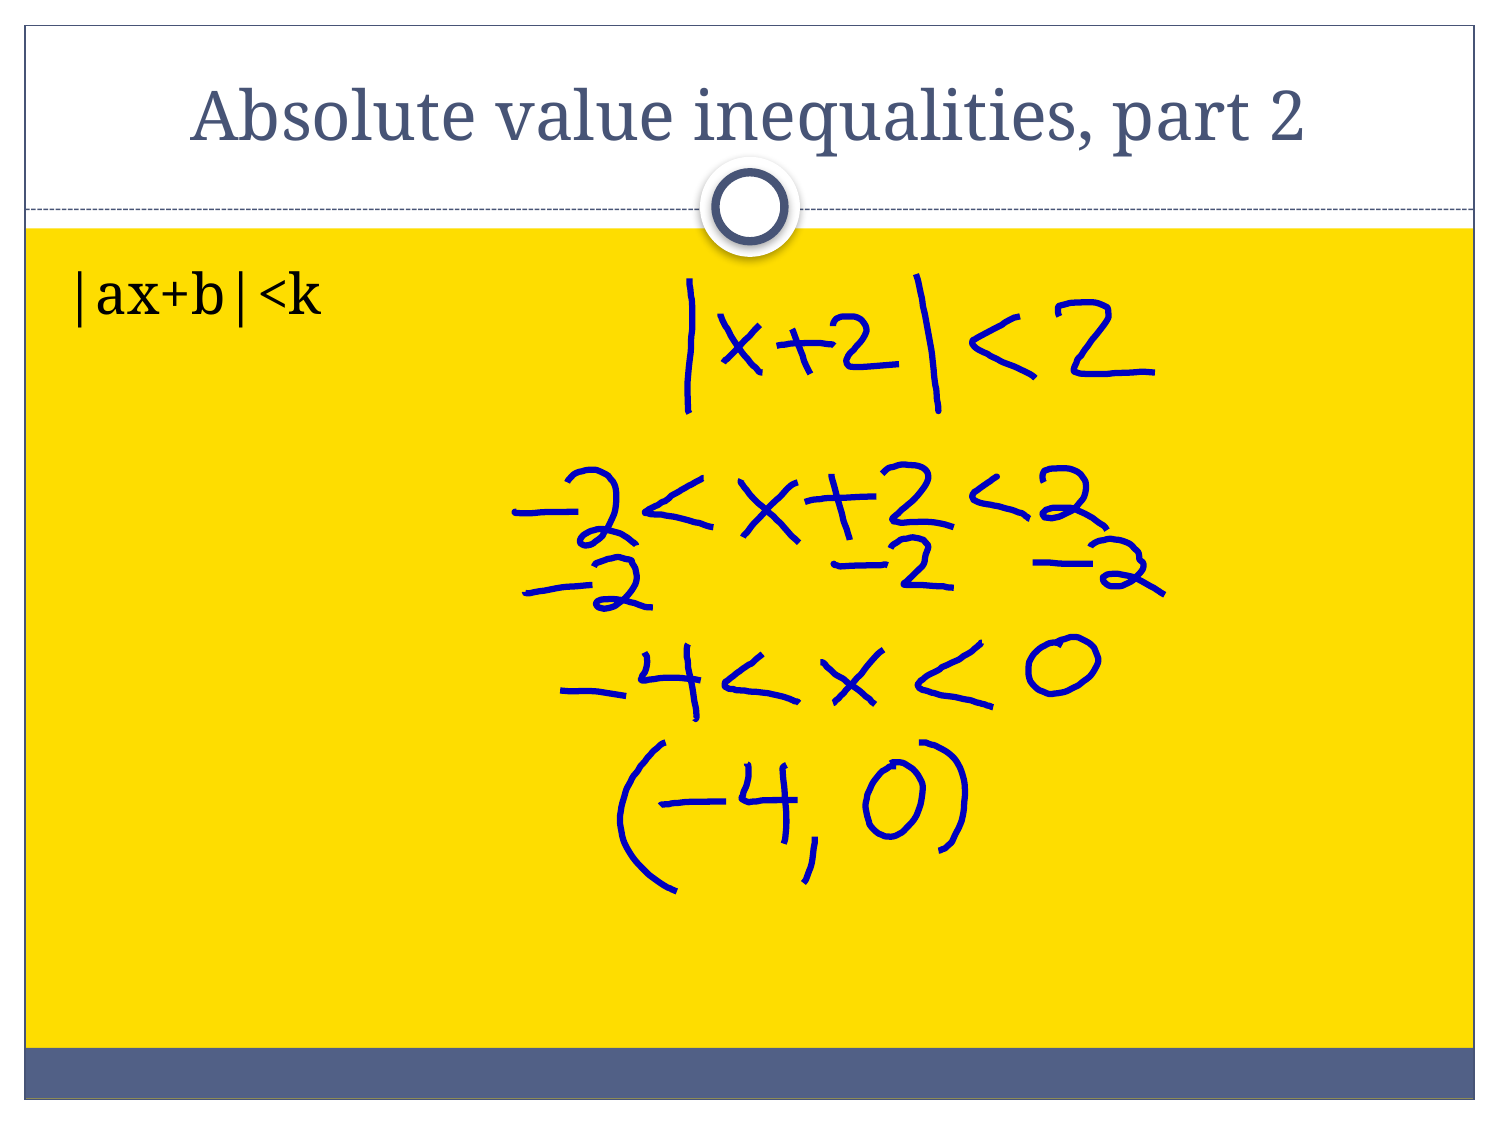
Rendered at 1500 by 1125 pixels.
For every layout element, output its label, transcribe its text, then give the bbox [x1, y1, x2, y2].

text_box [799, 342, 835, 347]
text_box [804, 497, 836, 503]
text_box [1057, 301, 1156, 375]
text_box [781, 764, 788, 844]
text_box [566, 468, 637, 547]
text_box [791, 328, 812, 375]
text_box [640, 652, 689, 682]
text_box [820, 661, 850, 685]
text_box [619, 741, 678, 893]
text_box [839, 495, 877, 500]
text_box [685, 643, 698, 720]
text_box [832, 563, 889, 568]
text_box [719, 313, 741, 347]
text_box [918, 741, 966, 852]
text_box [915, 273, 940, 412]
text_box [776, 342, 797, 347]
text_box [889, 536, 954, 589]
text_box [1027, 636, 1100, 695]
text_box [916, 641, 994, 708]
text_box [739, 479, 767, 510]
text_box [524, 584, 593, 595]
text_box [723, 653, 800, 704]
text_box [786, 791, 798, 801]
text_box [971, 475, 1031, 520]
text_box [722, 324, 761, 364]
text_box [830, 473, 851, 541]
text_box [971, 315, 1036, 379]
text_box [832, 315, 900, 368]
text_box [864, 761, 924, 838]
text_box [1089, 538, 1166, 596]
text_box [644, 477, 714, 529]
text_box [832, 649, 884, 704]
list |ax+b|<k [49, 250, 1445, 1001]
title Absolute value inequalities, part 2 [49, 37, 1450, 162]
text_box [1032, 561, 1093, 565]
text_box [738, 345, 763, 374]
text_box [692, 676, 701, 682]
text_box [852, 685, 876, 706]
text_box [740, 763, 784, 803]
text_box [593, 556, 653, 610]
text_box [768, 511, 800, 544]
text_box [659, 800, 727, 807]
text_box [1041, 467, 1108, 531]
text_box [560, 689, 627, 697]
text_box [881, 463, 954, 528]
text_box [686, 278, 693, 414]
text_box [802, 836, 816, 884]
text_box [742, 481, 799, 538]
